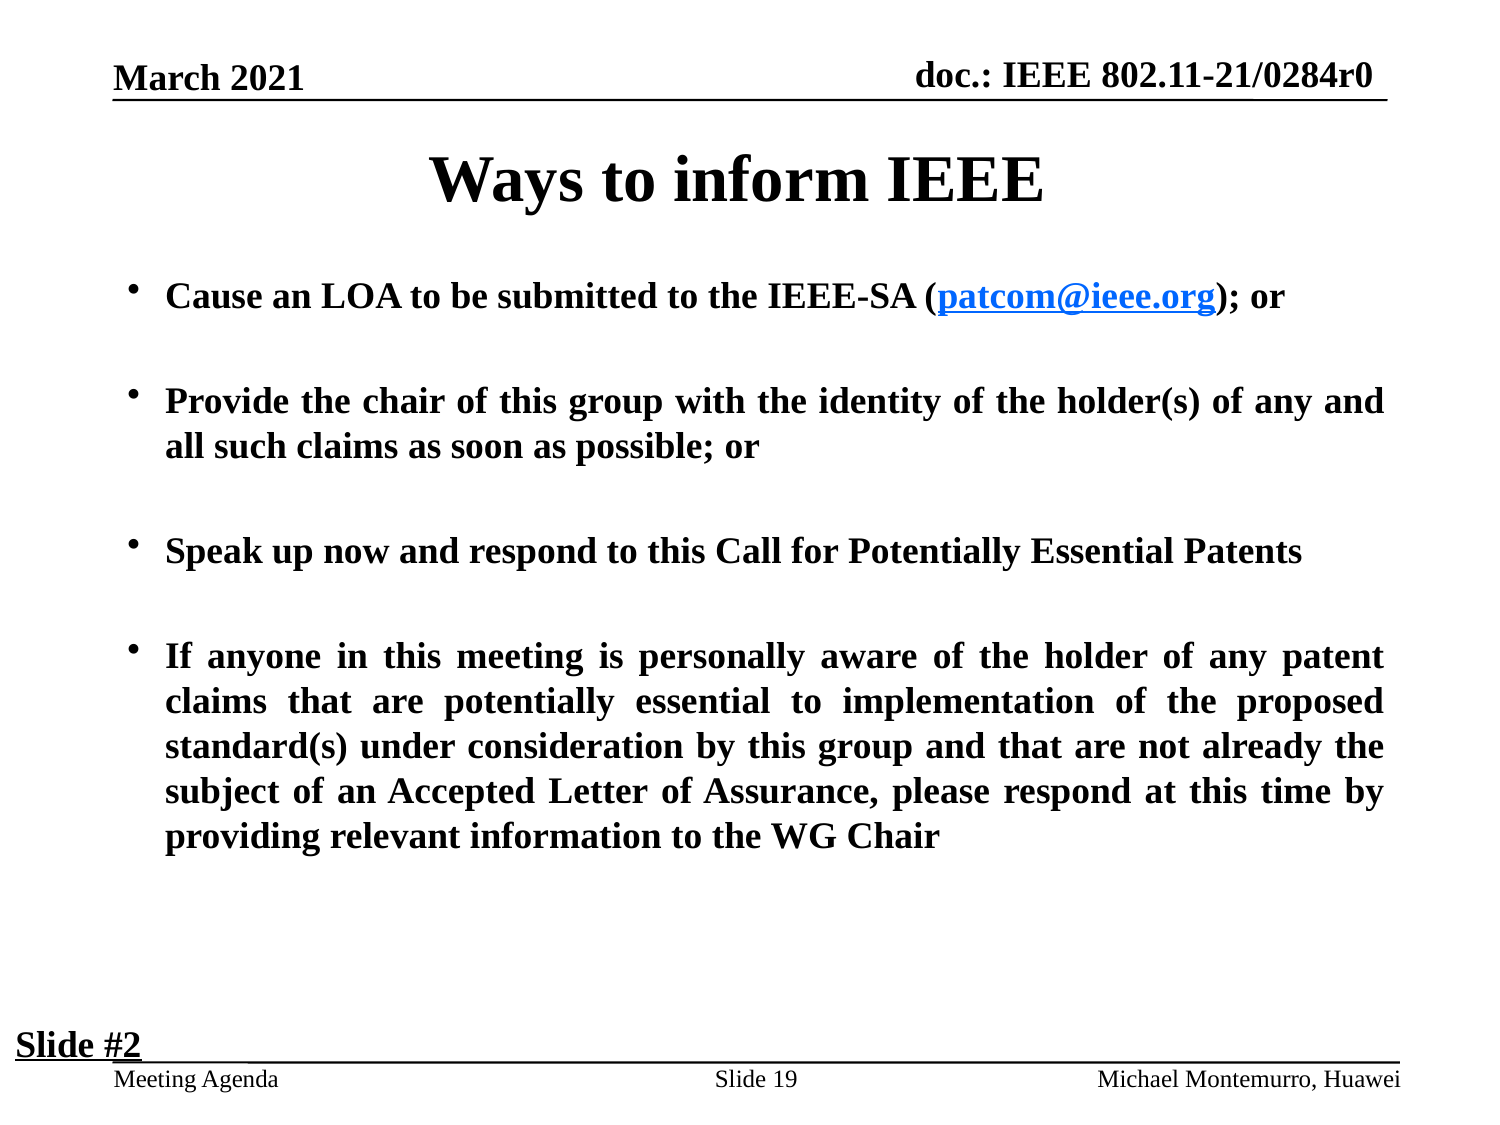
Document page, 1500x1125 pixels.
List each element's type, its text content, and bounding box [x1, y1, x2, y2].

footer Michael Montemurro, Huawei [999, 1061, 1402, 1093]
text_box Ways to inform IEEE [87, 87, 1388, 263]
text_box [87, 37, 1438, 163]
text_box Slide #2 [0, 1012, 157, 1073]
text_box Cause an LOA to be submitted to the IEEE-SA (patcom@ieee.org); or Provide the chair of this group with the identity of the holder(s) of any and all such claims as soon as possible; or Speak up now and respond to this Call for Potentially Essential Patents If anyone in this meeting is personally aware of the holder of any patent claims that are potentially essential to implementation of the proposed standard(s) under consideration by this group and that are not already the subject of an Accepted Letter of Assurance, please respond at this time by providing relevant information to the WG Chair [112, 246, 1400, 1100]
